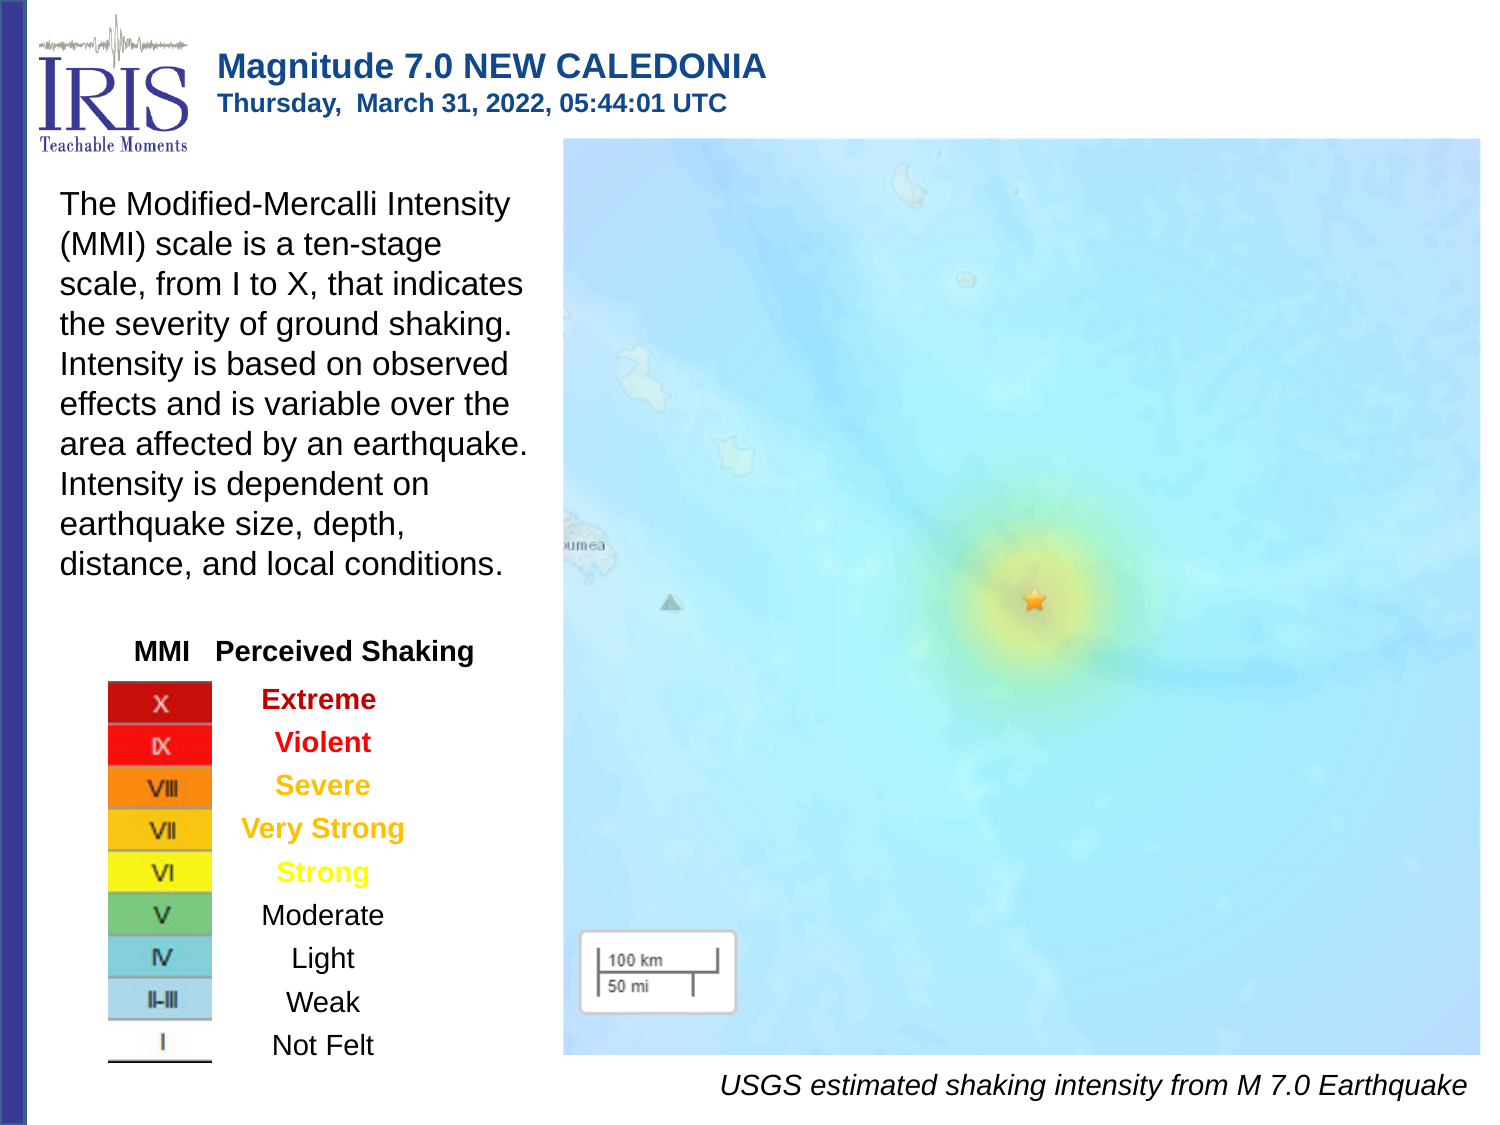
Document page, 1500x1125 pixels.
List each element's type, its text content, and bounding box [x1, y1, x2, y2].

picture [107, 680, 212, 1063]
text_box Magnitude 7.0 NEW CALEDONIA Thursday, March 31, 2022, 05:44:01 UTC [202, 0, 1499, 125]
picture [39, 12, 188, 165]
text_box USGS estimated shaking intensity from M 7.0 Earthquake [704, 1059, 1500, 1109]
text_box Extreme Violent Severe Very Strong Strong Moderate Light Weak Not Felt [213, 672, 525, 1069]
picture [562, 137, 1482, 1055]
text_box MMI Perceived Shaking [118, 624, 490, 710]
text_box The Modified-Mercalli Intensity (MMI) scale is a ten-stage scale, from I to X, that indicates the severity of ground shaking. Intensity is based on observed effects and is variable over the area affected by an earthquake. Intensity is dependent on earthquake size, depth, distance, and local conditions. [44, 175, 550, 629]
text_box [0, 0, 27, 1125]
